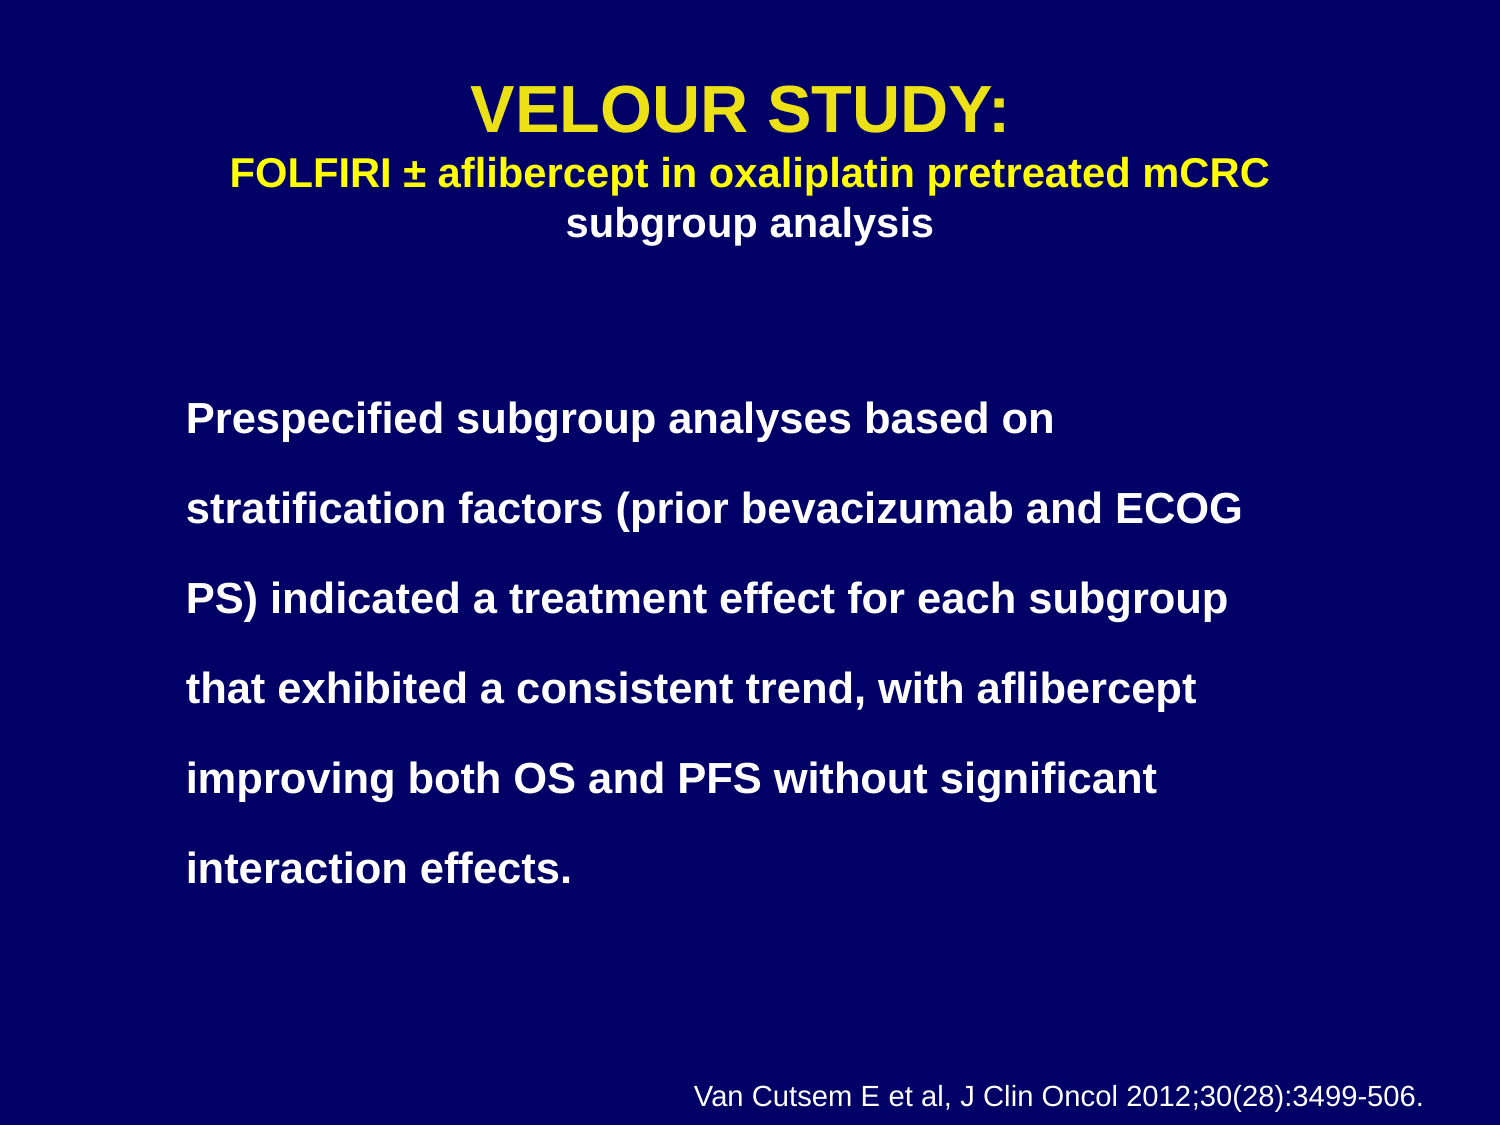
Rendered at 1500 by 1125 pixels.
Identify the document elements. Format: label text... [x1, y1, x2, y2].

title VELOUR STUDY: FOLFIRI ± aflibercept in oxaliplatin pretreated mCRC subgroup analysis [75, 66, 1425, 254]
text_box Van Cutsem E et al, J Clin Oncol 2012;30(28):3499-506. [679, 1070, 1491, 1120]
text_box Prespecified subgroup analyses based on stratification factors (prior bevacizumab and ECOG PS) indicated a treatment effect for each subgroup that exhibited a consistent trend, with aflibercept improving both OS and PFS without significant interaction effects. [171, 373, 1317, 929]
